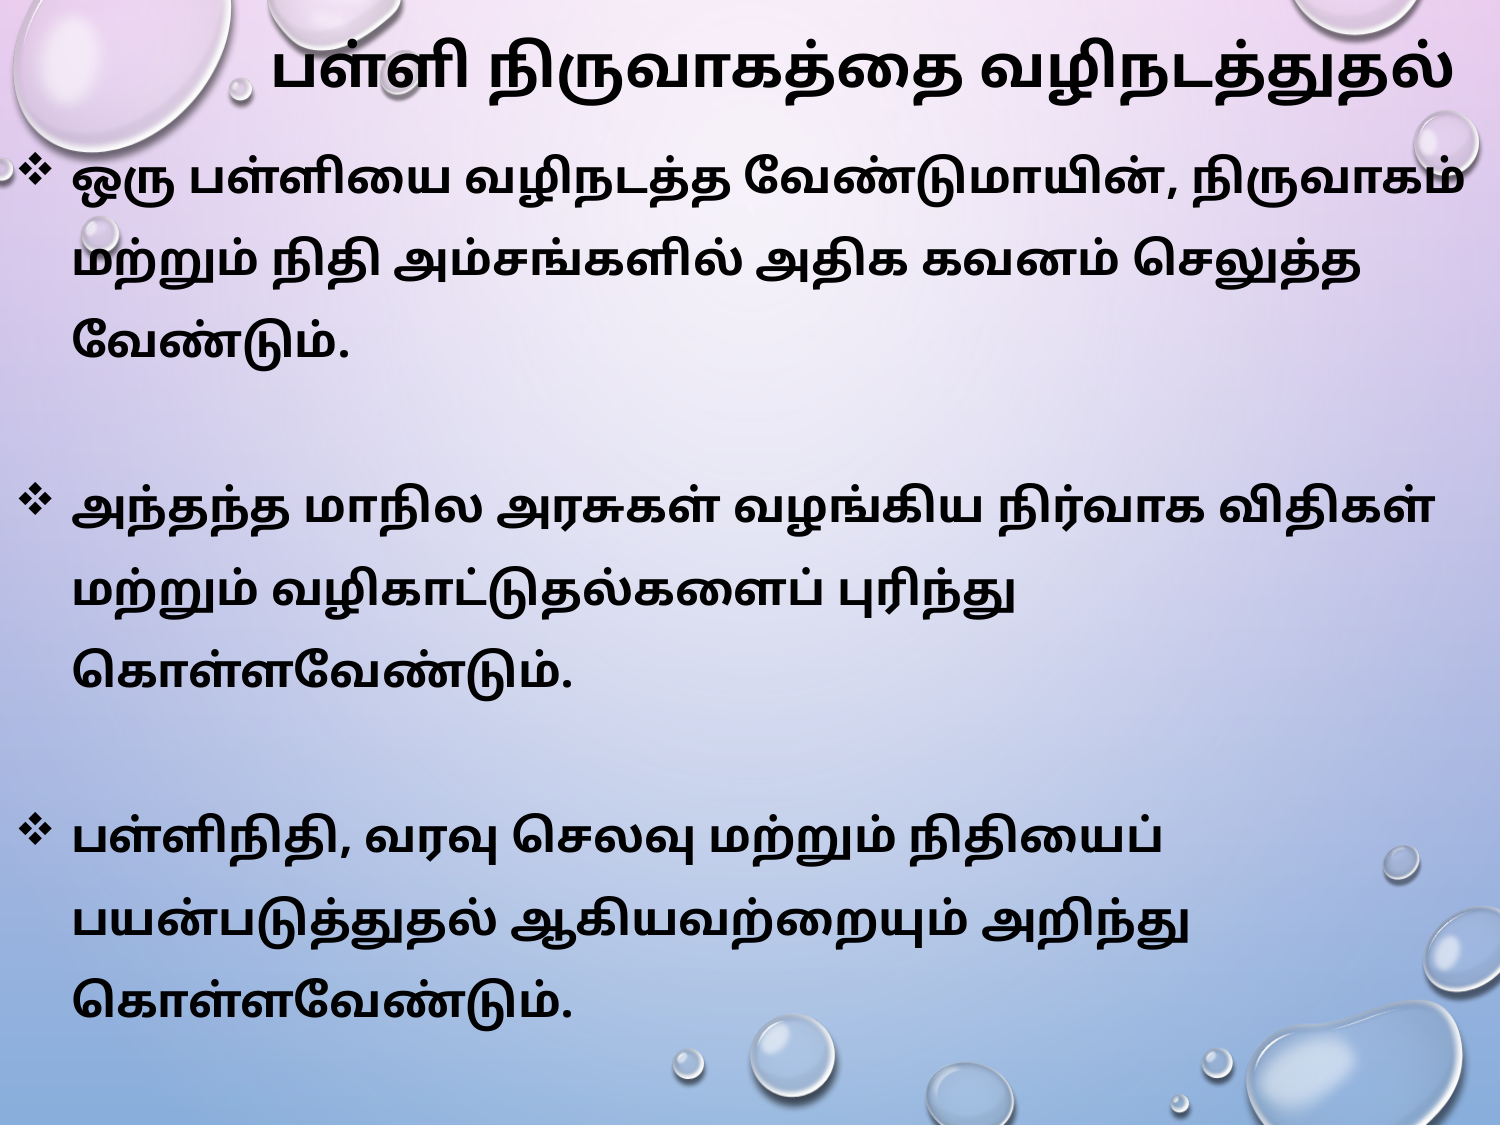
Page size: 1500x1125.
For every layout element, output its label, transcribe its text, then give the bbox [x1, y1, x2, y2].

text_box ஒரு பள்ளியை வழிநடத்த வேண்டுமாயின், நிருவாகம் மற்றும் நிதி அம்சங்களில் அதிக கவனம் செலுத்த வேண்டும். அந்தந்த மாநில அரசுகள் வழங்கிய நிர்வாக விதிகள் மற்றும் வழிகாட்டுதல்களைப் புரிந்து கொள்ளவேண்டும். பள்ளிநிதி, வரவு செலவு மற்றும் நிதியைப் பயன்படுத்துதல் ஆகியவற்றையும் அறிந்து கொள்ளவேண்டும். ஒரு பள்ளியை வழிநடத்தும்போது முக்கியமாக, மனித வளங்களை நிருவகிப்பதும் வளங்களைத் திறம்பட கையாள்வதற்கான பல்வேறு பரிமாணங்களை ஆய்வு செய்வதும் இன்றியமையாததாகும். [0, 112, 1500, 1125]
picture [0, 0, 1500, 112]
title பள்ளி நிருவாகத்தை வழிநடத்துதல் [225, 12, 1500, 112]
